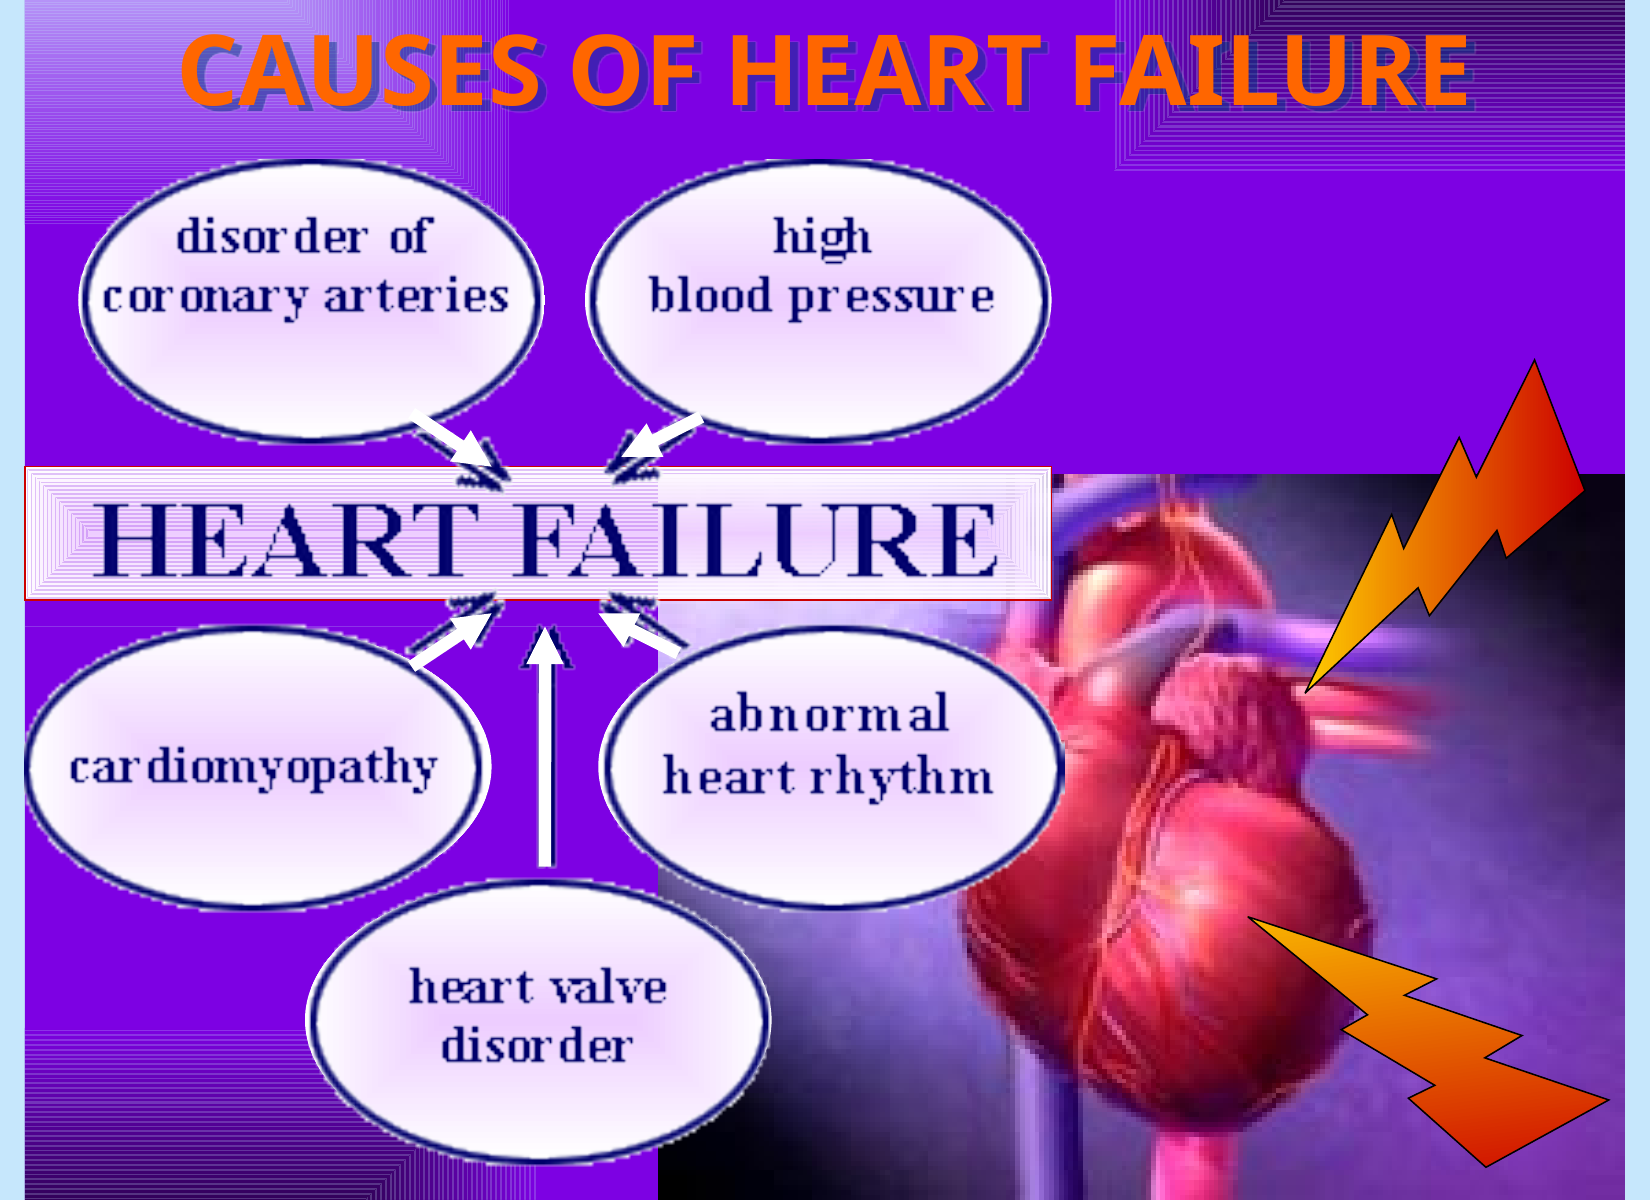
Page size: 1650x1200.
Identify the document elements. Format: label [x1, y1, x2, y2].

text_box [24, 159, 1066, 1200]
text_box [24, 0, 1626, 474]
picture [1066, 474, 1626, 1200]
